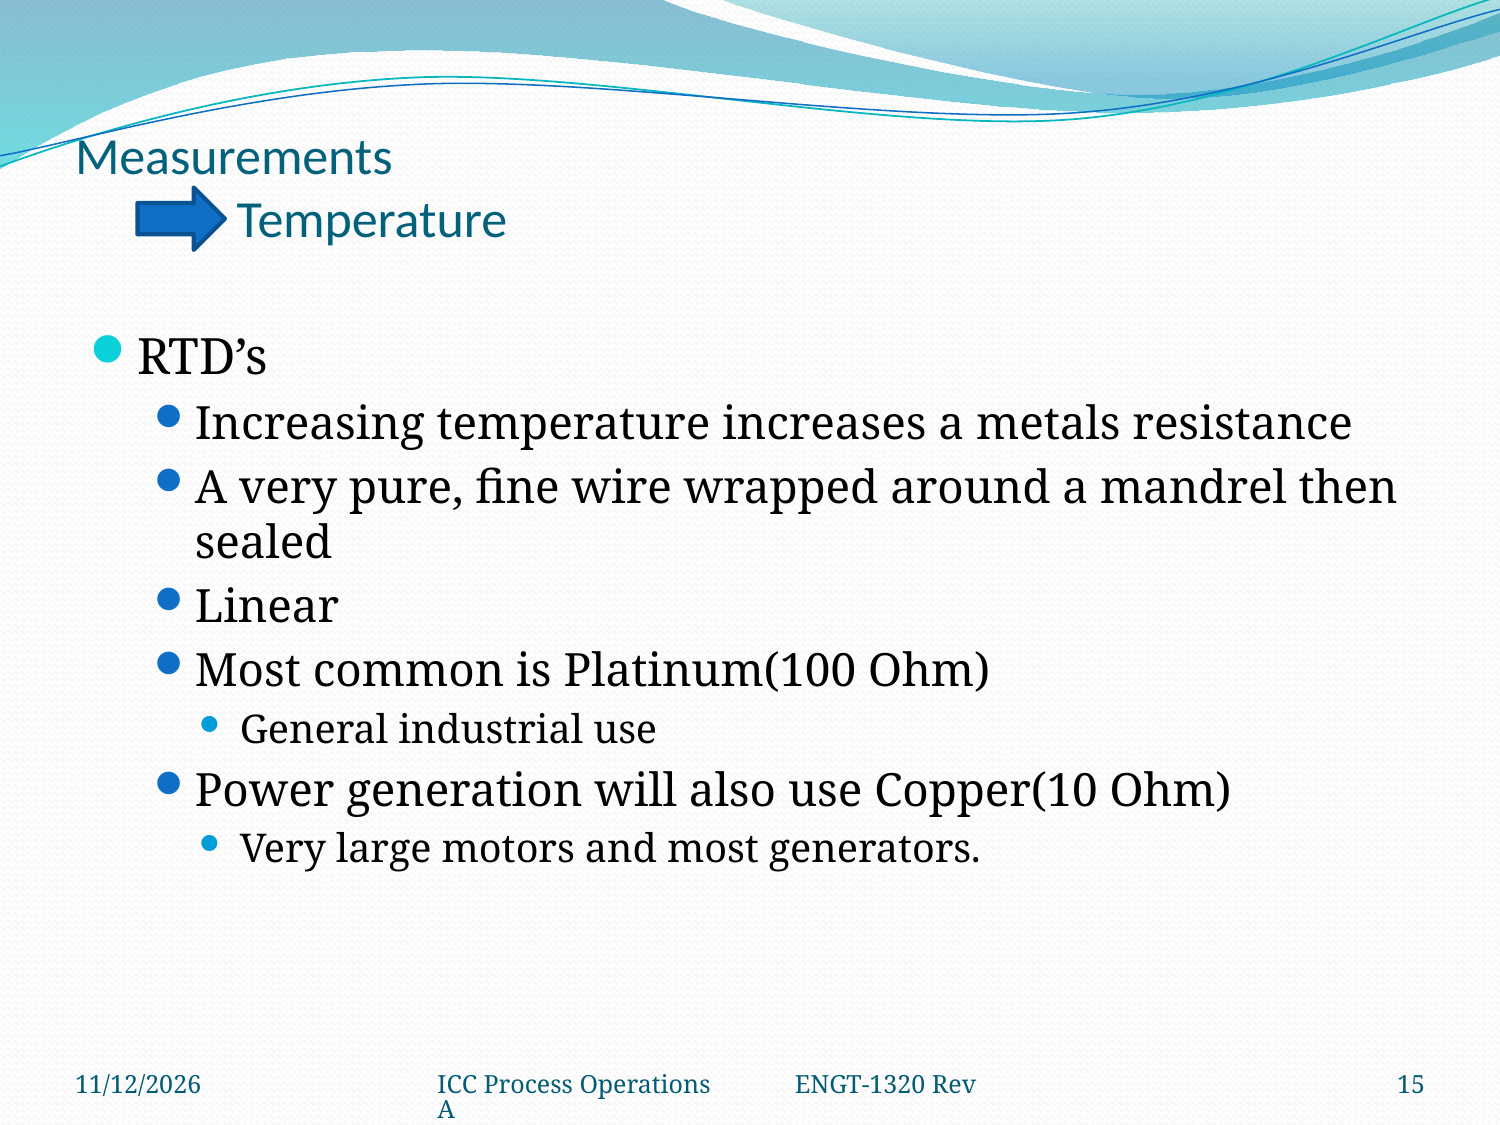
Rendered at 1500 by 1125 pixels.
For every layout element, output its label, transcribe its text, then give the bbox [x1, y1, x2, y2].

text_box [135, 185, 228, 252]
slide_number 15 [1299, 1042, 1425, 1103]
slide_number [75, 1042, 425, 1103]
footer ICC Process Operations ENGT-1320 Rev A [437, 1042, 988, 1103]
title Measurements Temperature [75, 115, 1425, 250]
list RTD’s Increasing temperature increases a metals resistance A very pure, fine wire wrapped around a mandrel then sealed Linear Most common is Platinum(100 Ohm) General industrial use Power generation will also use Copper(10 Ohm) Very large motors and most generators. [75, 317, 1425, 1038]
